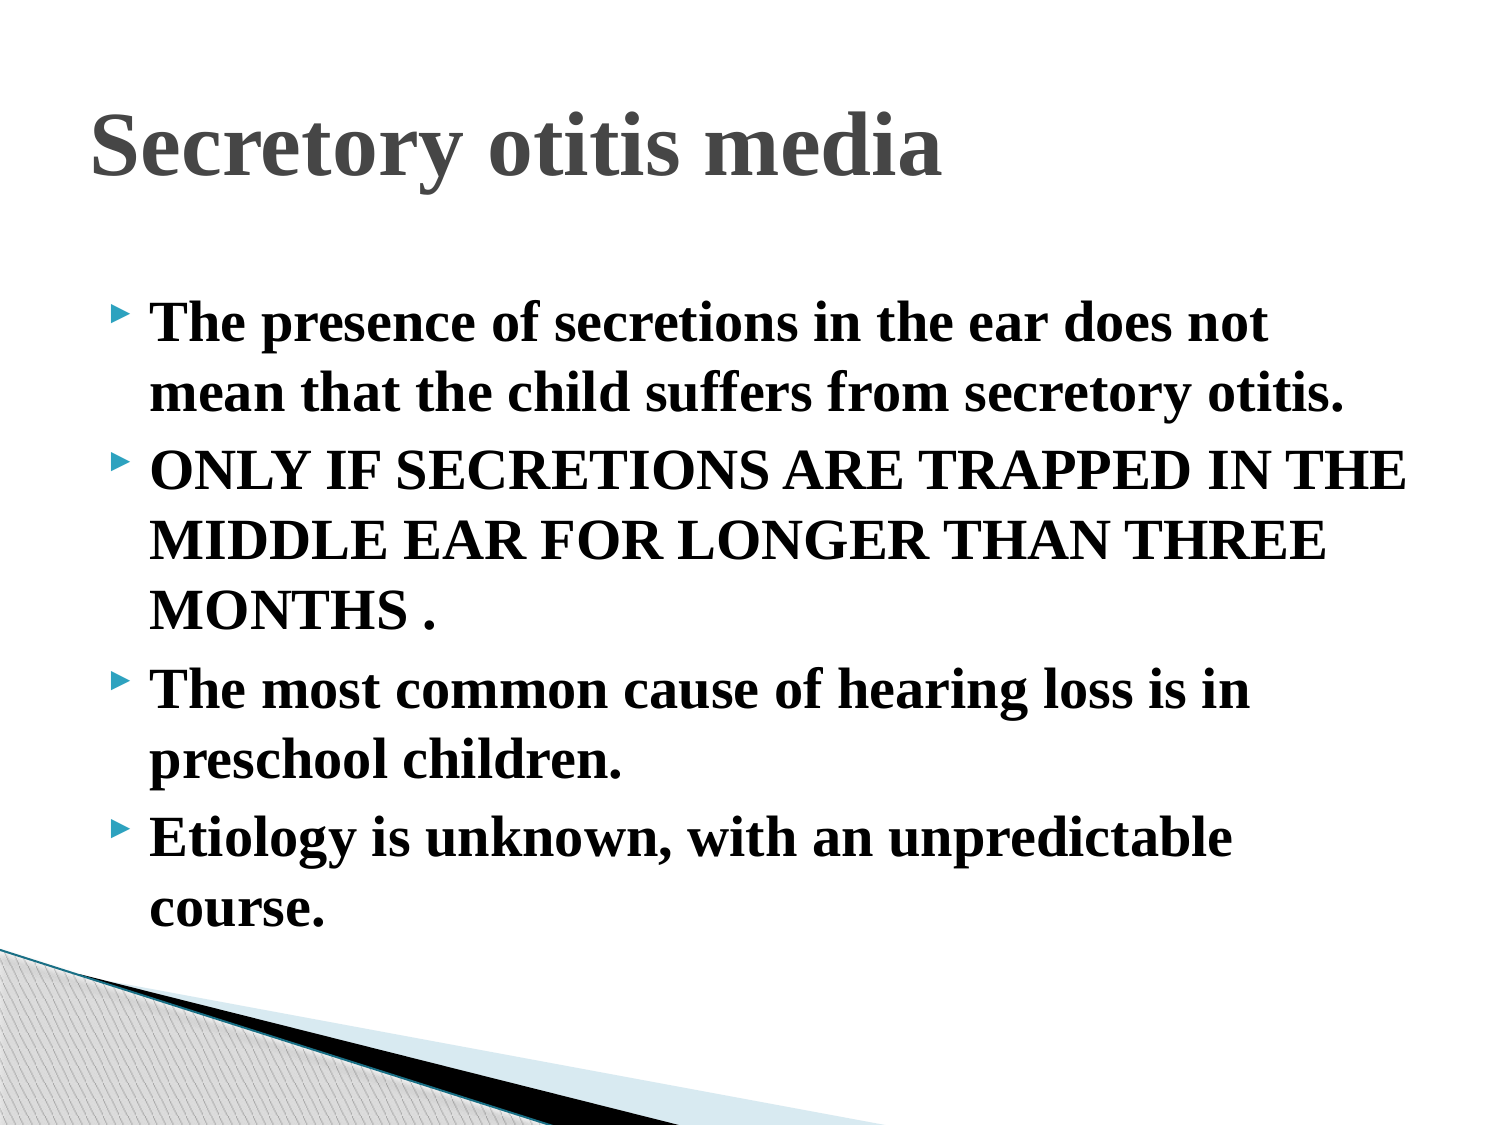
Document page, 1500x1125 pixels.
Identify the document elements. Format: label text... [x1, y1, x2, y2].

title Secretory otitis media [75, 45, 1425, 233]
list The presence of secretions in the ear does not mean that the child suffers from secretory otitis. ONLY IF SECRETIONS ARE TRAPPED IN THE MIDDLE EAR FOR LONGER THAN THREE MONTHS . The most common cause of hearing loss is in preschool children. Etiology is unknown, with an unpredictable course. [75, 233, 1425, 1025]
